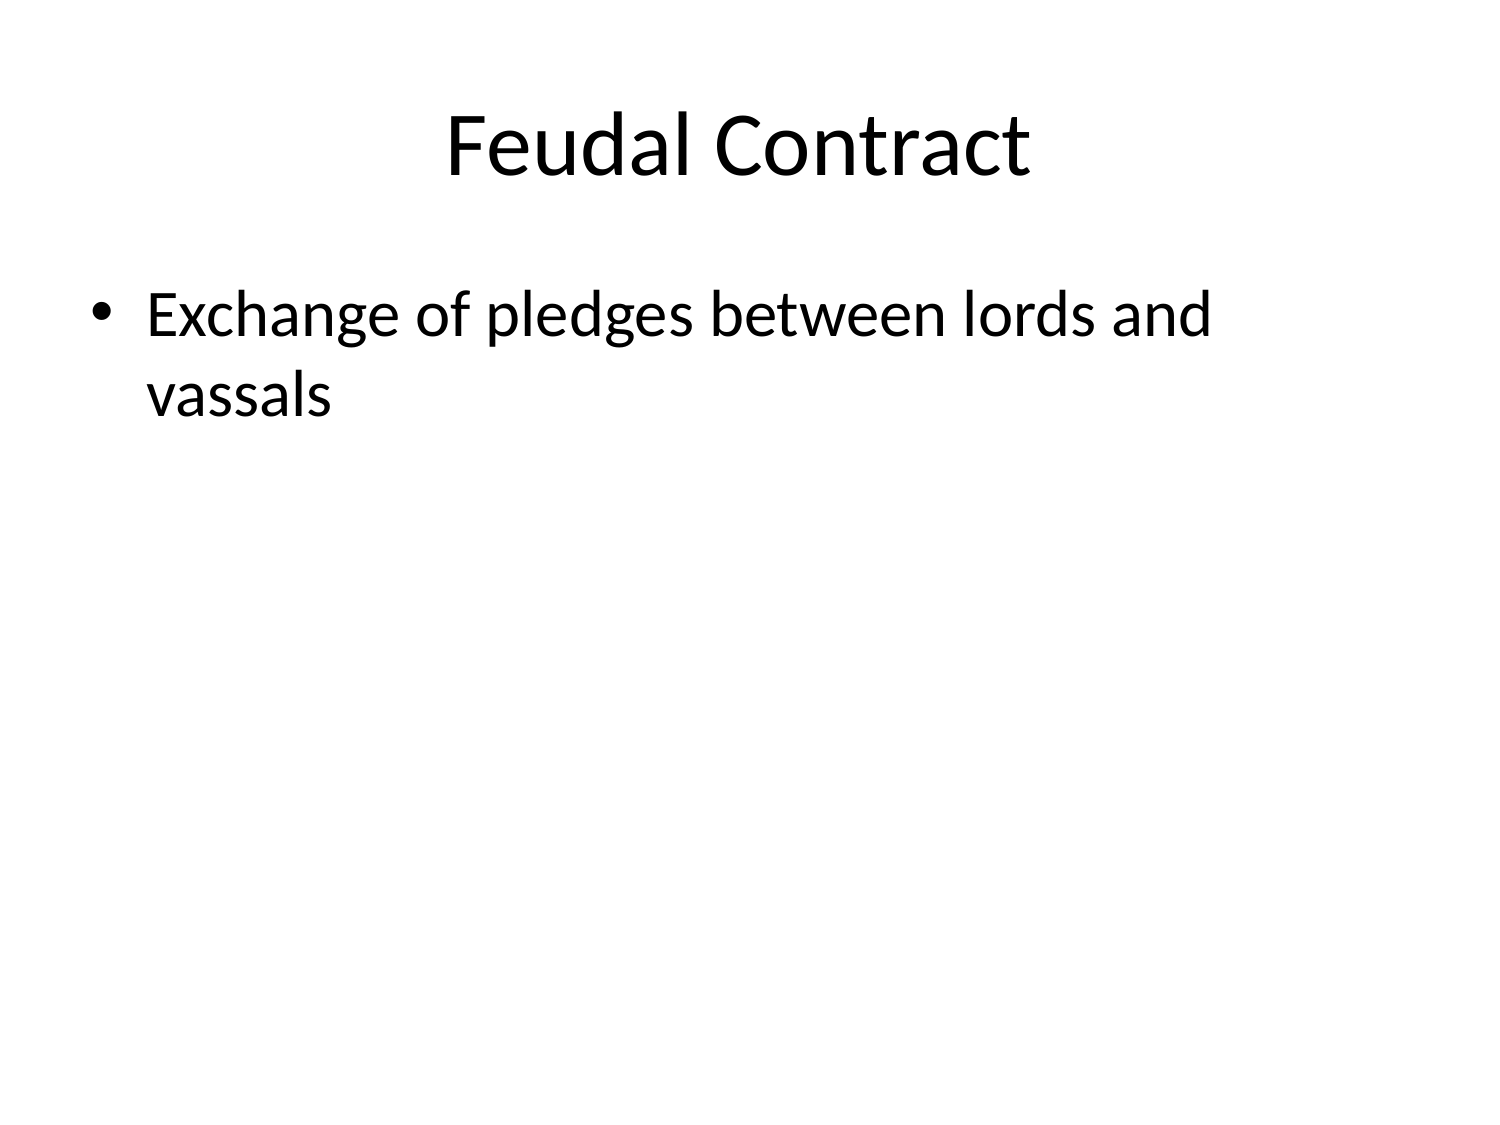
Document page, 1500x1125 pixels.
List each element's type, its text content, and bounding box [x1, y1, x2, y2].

list Exchange of pledges between lords and vassals [75, 262, 1425, 1005]
title Feudal Contract [75, 45, 1425, 233]
